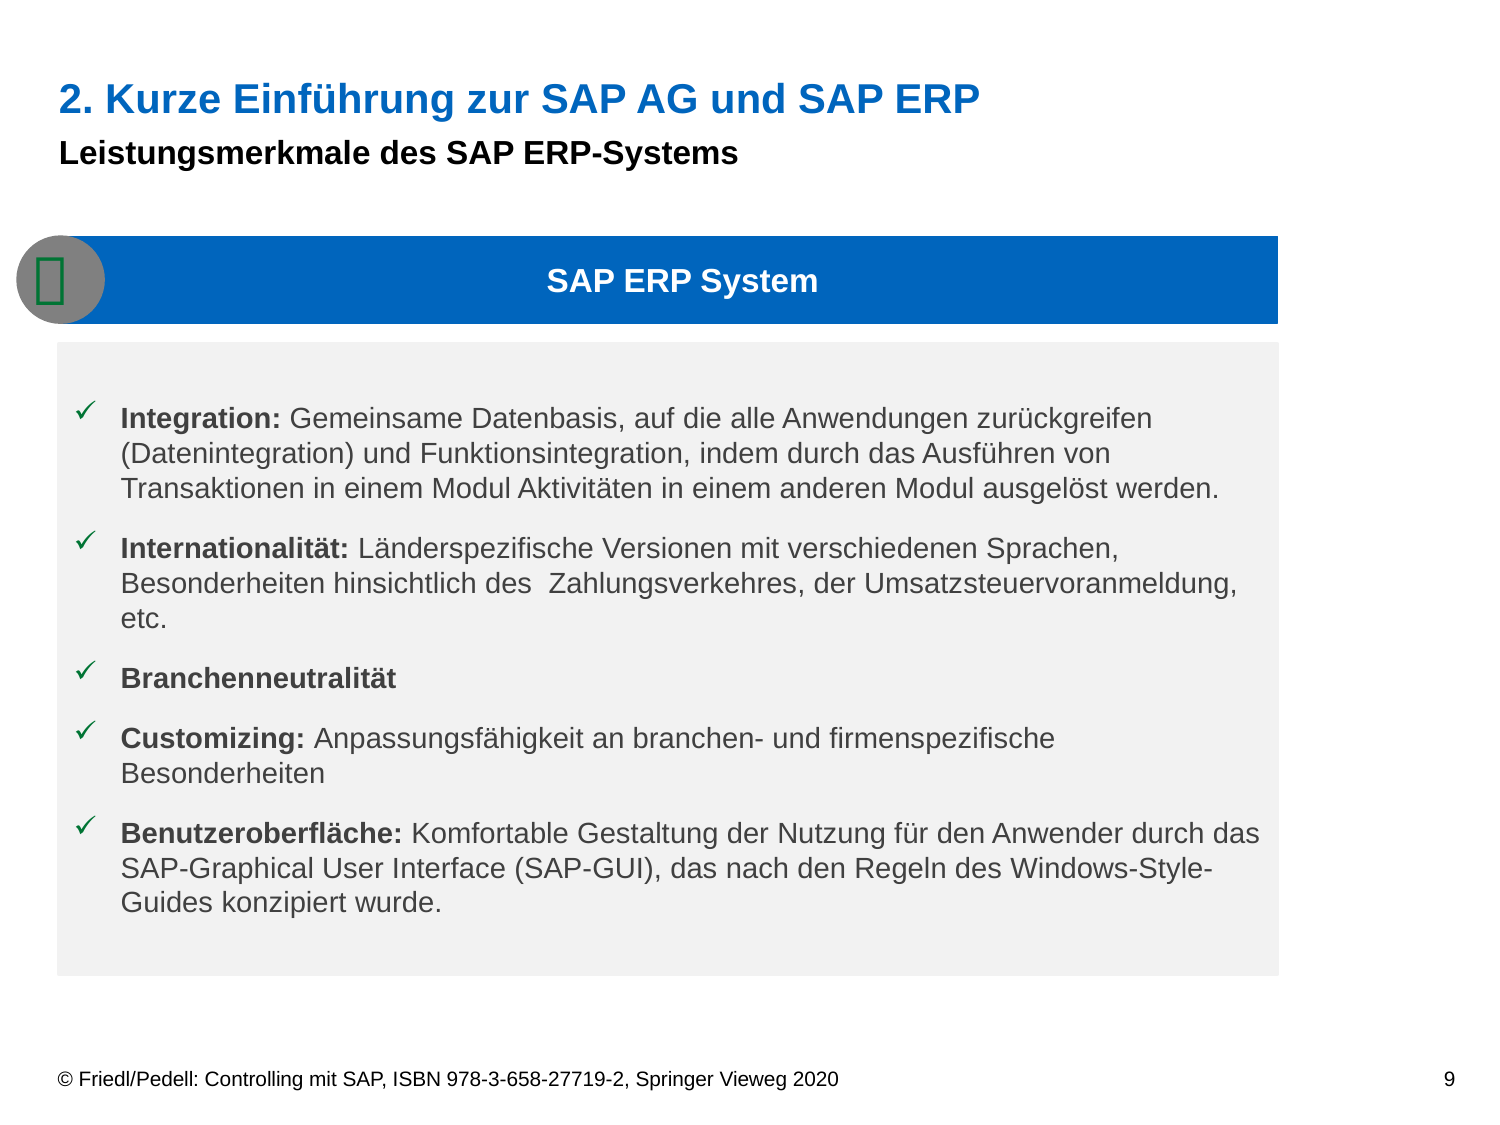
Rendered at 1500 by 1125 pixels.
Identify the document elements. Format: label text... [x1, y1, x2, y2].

title 2. Kurze Einführung zur SAP AG und SAP ERP [58, 58, 1278, 119]
list Leistungsmerkmale des SAP ERP-Systems [58, 121, 1278, 171]
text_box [15, 231, 106, 328]
footer © Friedl/Pedell: Controlling mit SAP, ISBN 978-3-658-27719-2, Springer Vieweg 2020 [42, 1058, 1235, 1113]
slide_number 9 [1262, 1058, 1470, 1119]
text_box SAP ERP System [109, 234, 1279, 325]
text_box Integration: Gemeinsame Datenbasis, auf die alle Anwendungen zurückgreifen (Datenintegration) und Funktionsintegration, indem durch das Ausführen von Transaktionen in einem Modul Aktivitäten in einem anderen Modul ausgelöst werden. Internationalität: Länderspezifische Versionen mit verschiedenen Sprachen, Besonderheiten hinsichtlich des Zahlungsverkehres, der Umsatzsteuervoranmeldung, etc. Branchenneutralität Customizing: Anpassungsfähigkeit an branchen- und firmenspezifische Besonderheiten Benutzeroberfläche: Komfortable Gestaltung der Nutzung für den Anwender durch das SAP-Graphical User Interface (SAP-GUI), das nach den Regeln des Windows-Style-Guides konzipiert wurde. [57, 342, 1279, 976]
